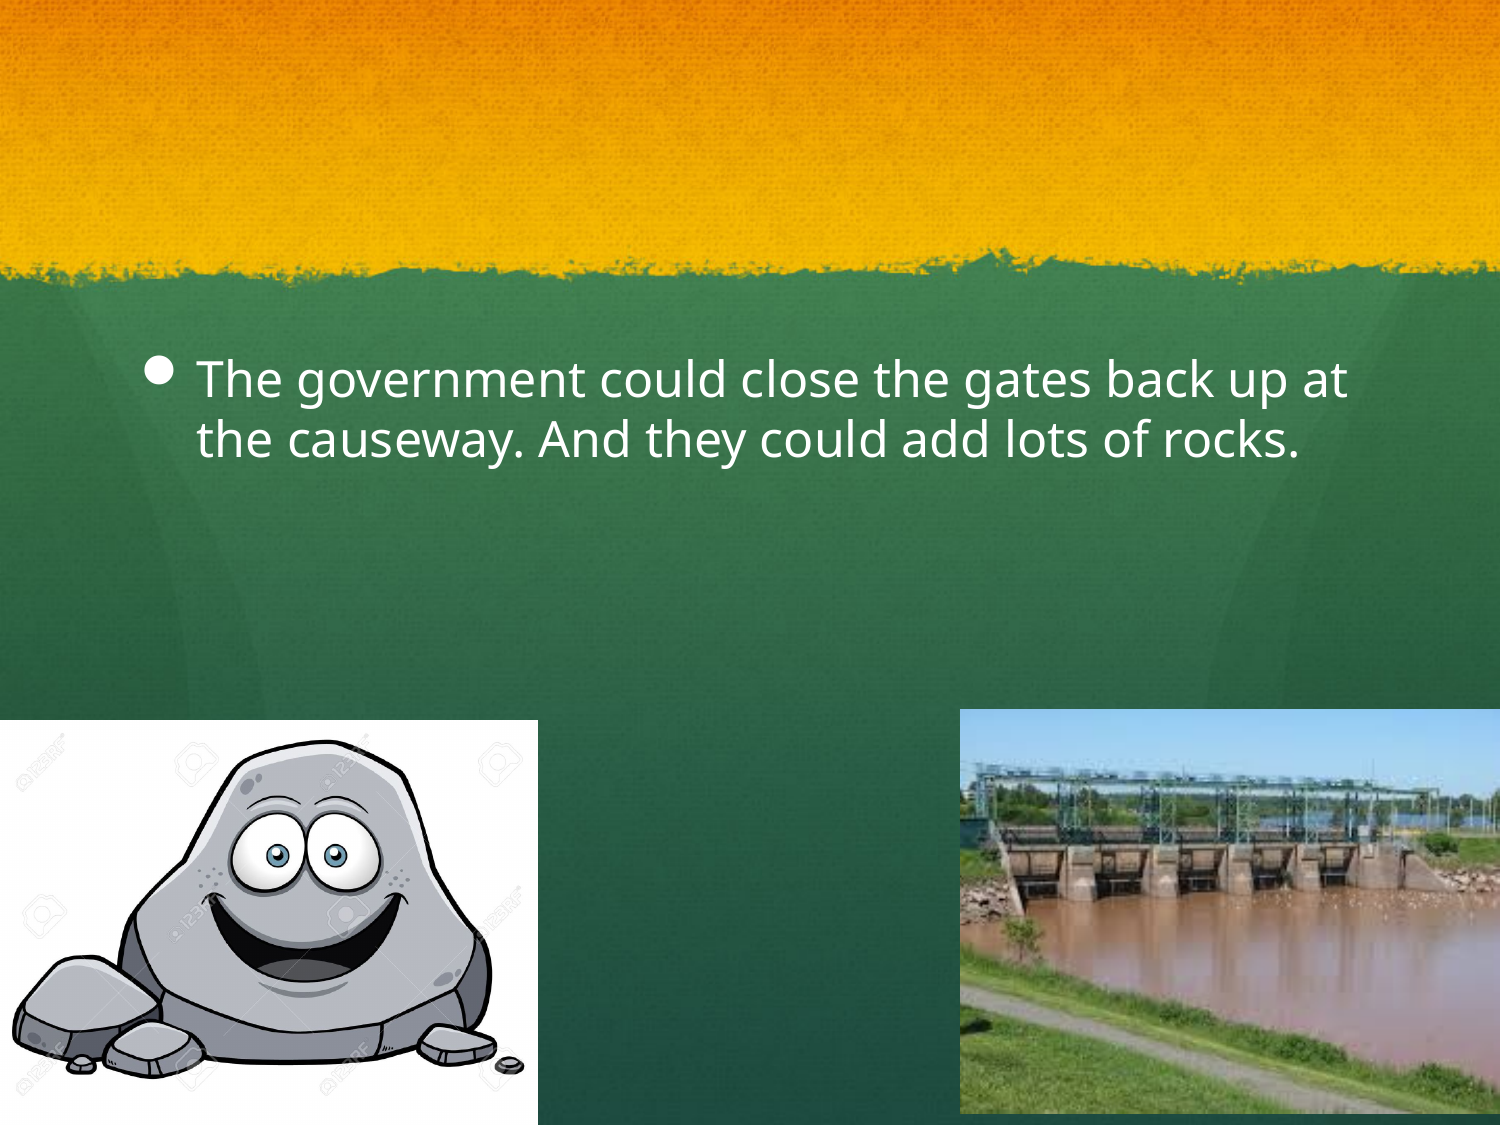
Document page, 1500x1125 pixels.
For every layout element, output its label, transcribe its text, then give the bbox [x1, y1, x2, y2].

list The government could close the gates back up at the causeway. And they could add lots of rocks. [125, 339, 1375, 1026]
picture [0, 0, 1500, 1125]
